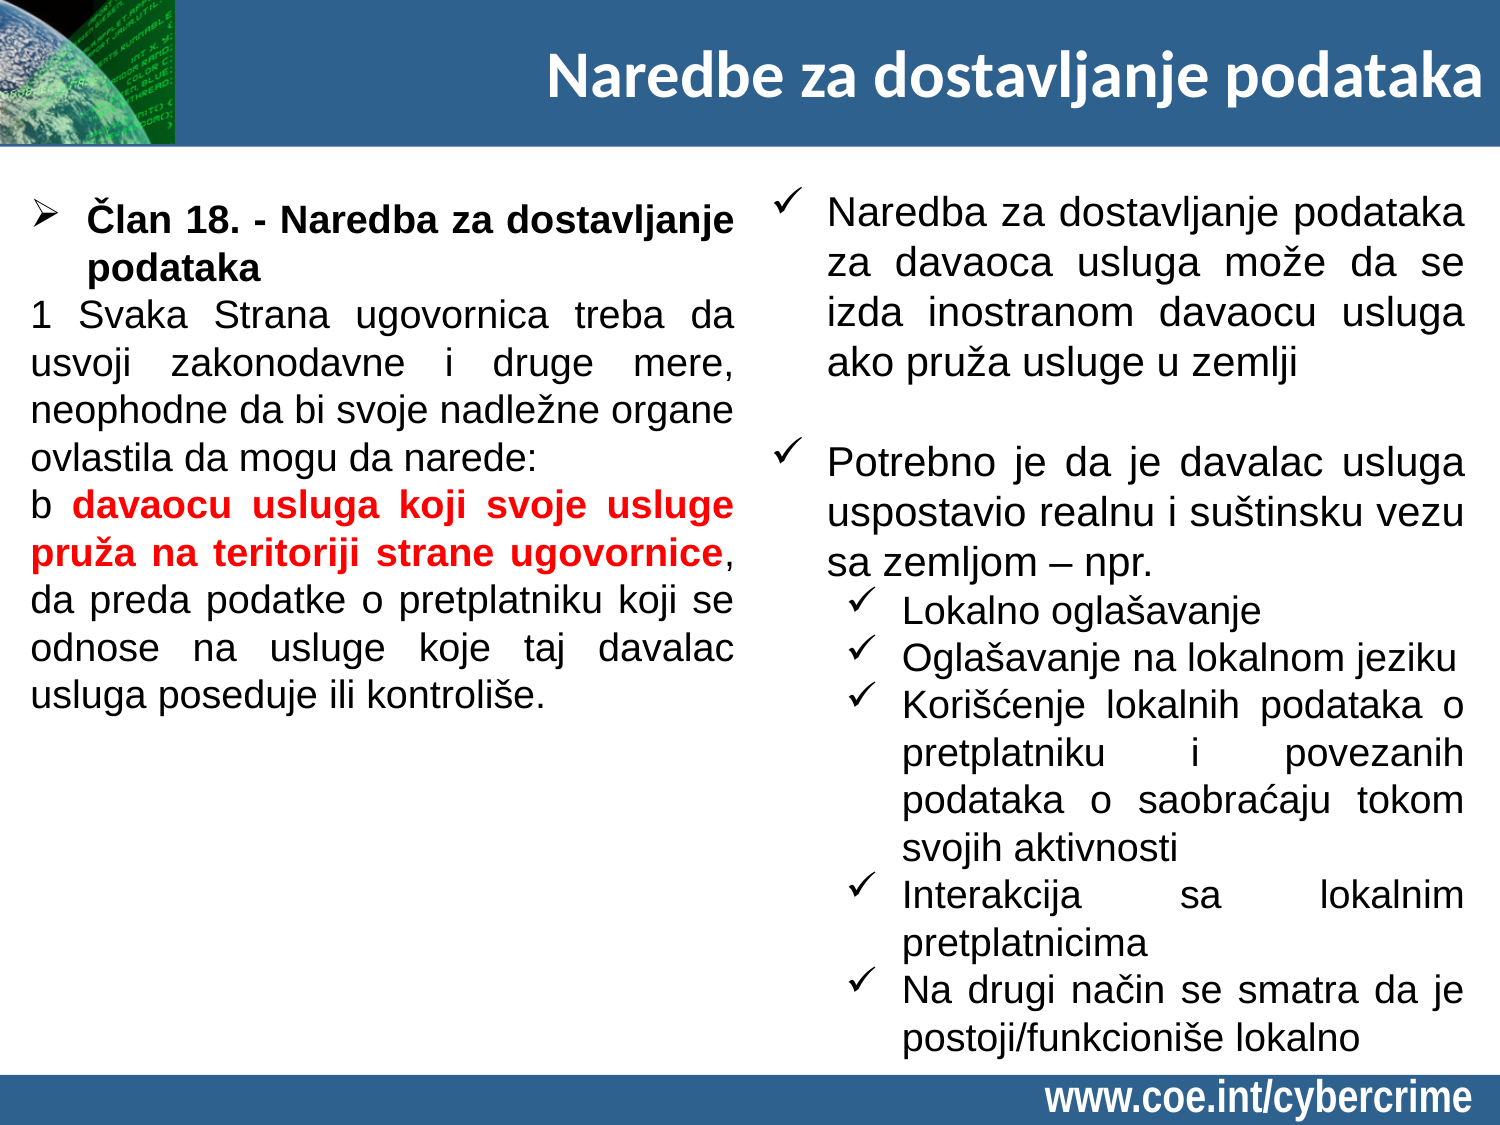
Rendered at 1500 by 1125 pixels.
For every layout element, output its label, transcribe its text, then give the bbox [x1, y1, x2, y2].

picture [0, 0, 175, 144]
text_box Naredba za dostavljanje podataka za davaoca usluga može da se izda inostranom davaocu usluga ako pruža usluge u zemlji Potrebno je da je davalac usluga uspostavio realnu i suštinsku vezu sa zemljom – npr. Lokalno oglašavanje Oglašavanje na lokalnom jeziku Korišćenje lokalnih podataka o pretplatniku i povezanih podataka o saobraćaju tokom svojih aktivnosti Interakcija sa lokalnim pretplatnicima Na drugi način se smatra da je postoji/funkcioniše lokalno [755, 176, 1480, 1067]
text_box Član 18. - Naredba za dostavljanje podataka 1 Svaka Strana ugovornica treba da usvoji zakonodavne i druge mere, neophodne da bi svoje nadležne organe ovlastila da mogu da narede: b davaocu usluga koji svoje usluge pruža na teritoriji strane ugovornice, da preda podatke o pretplatniku koji se odnose na usluge koje taj davalac usluga poseduje ili kontroliše. [15, 186, 750, 724]
text_box Naredbe za dostavljanje podataka [177, 0, 1500, 149]
text_box www.coe.int/cybercrime [1030, 1059, 1500, 1125]
text_box [0, 1073, 1030, 1125]
